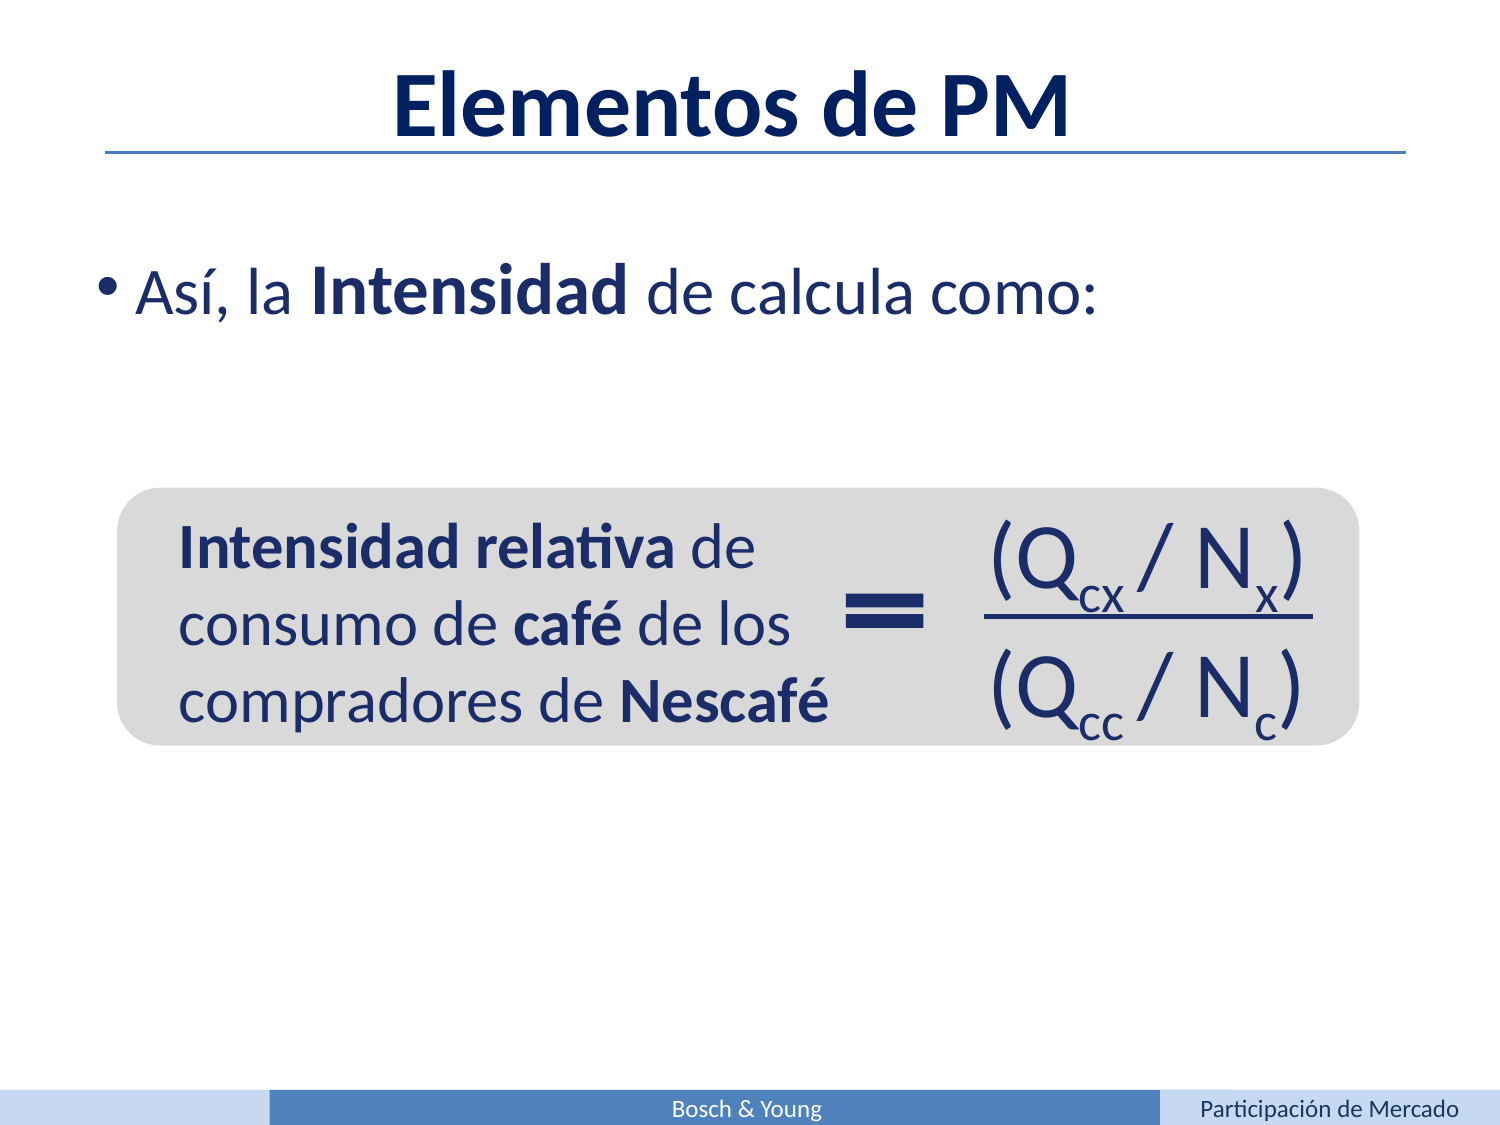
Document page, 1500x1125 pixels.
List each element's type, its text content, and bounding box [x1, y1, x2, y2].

text_box Así, la Intensidad de calcula como: [82, 234, 1500, 337]
text_box Elementos de PM [46, 35, 1418, 163]
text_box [116, 487, 1360, 844]
text_box Participación de Mercado [1158, 1088, 1500, 1125]
text_box Bosch & Young [272, 1088, 1158, 1125]
text_box [0, 1088, 272, 1125]
